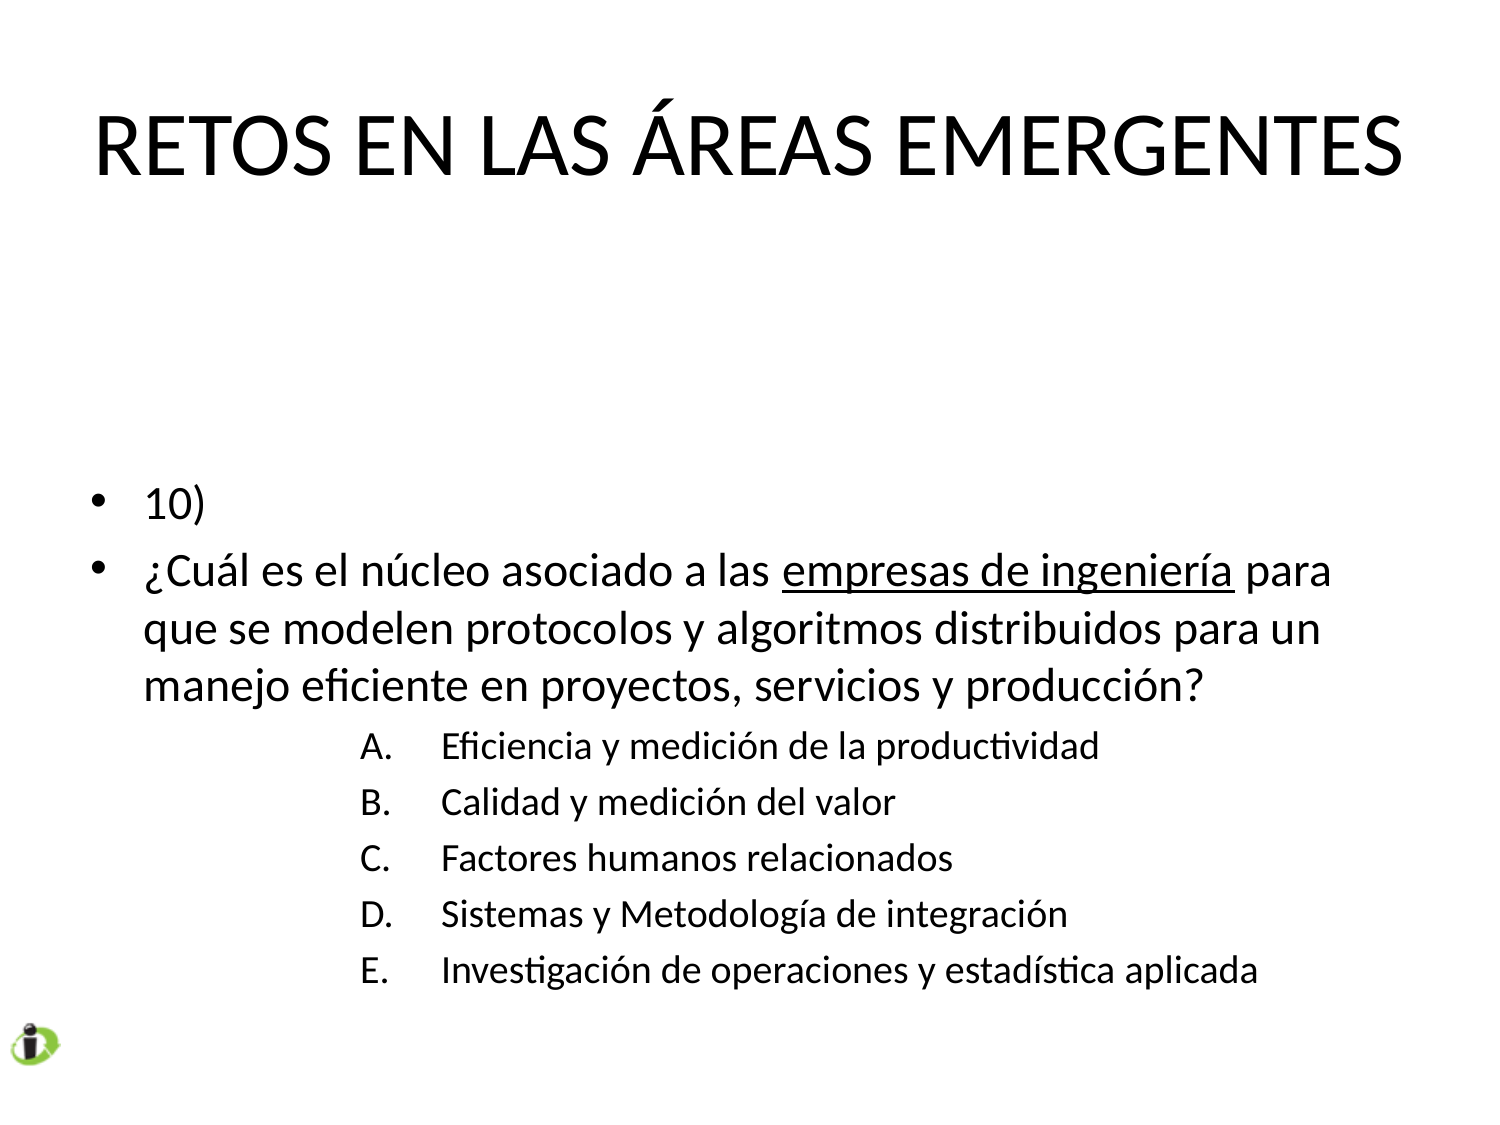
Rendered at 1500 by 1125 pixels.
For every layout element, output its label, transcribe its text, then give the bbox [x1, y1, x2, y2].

list 10) ¿Cuál es el núcleo asociado a las empresas de ingeniería para que se modelen protocolos y algoritmos distribuidos para un manejo eficiente en proyectos, servicios y producción? Eficiencia y medición de la productividad Calidad y medición del valor Factores humanos relacionados Sistemas y Metodología de integración Investigación de operaciones y estadística aplicada [75, 262, 1425, 1005]
picture [10, 1020, 61, 1072]
title RETOS EN LAS ÁREAS EMERGENTES [75, 45, 1425, 233]
